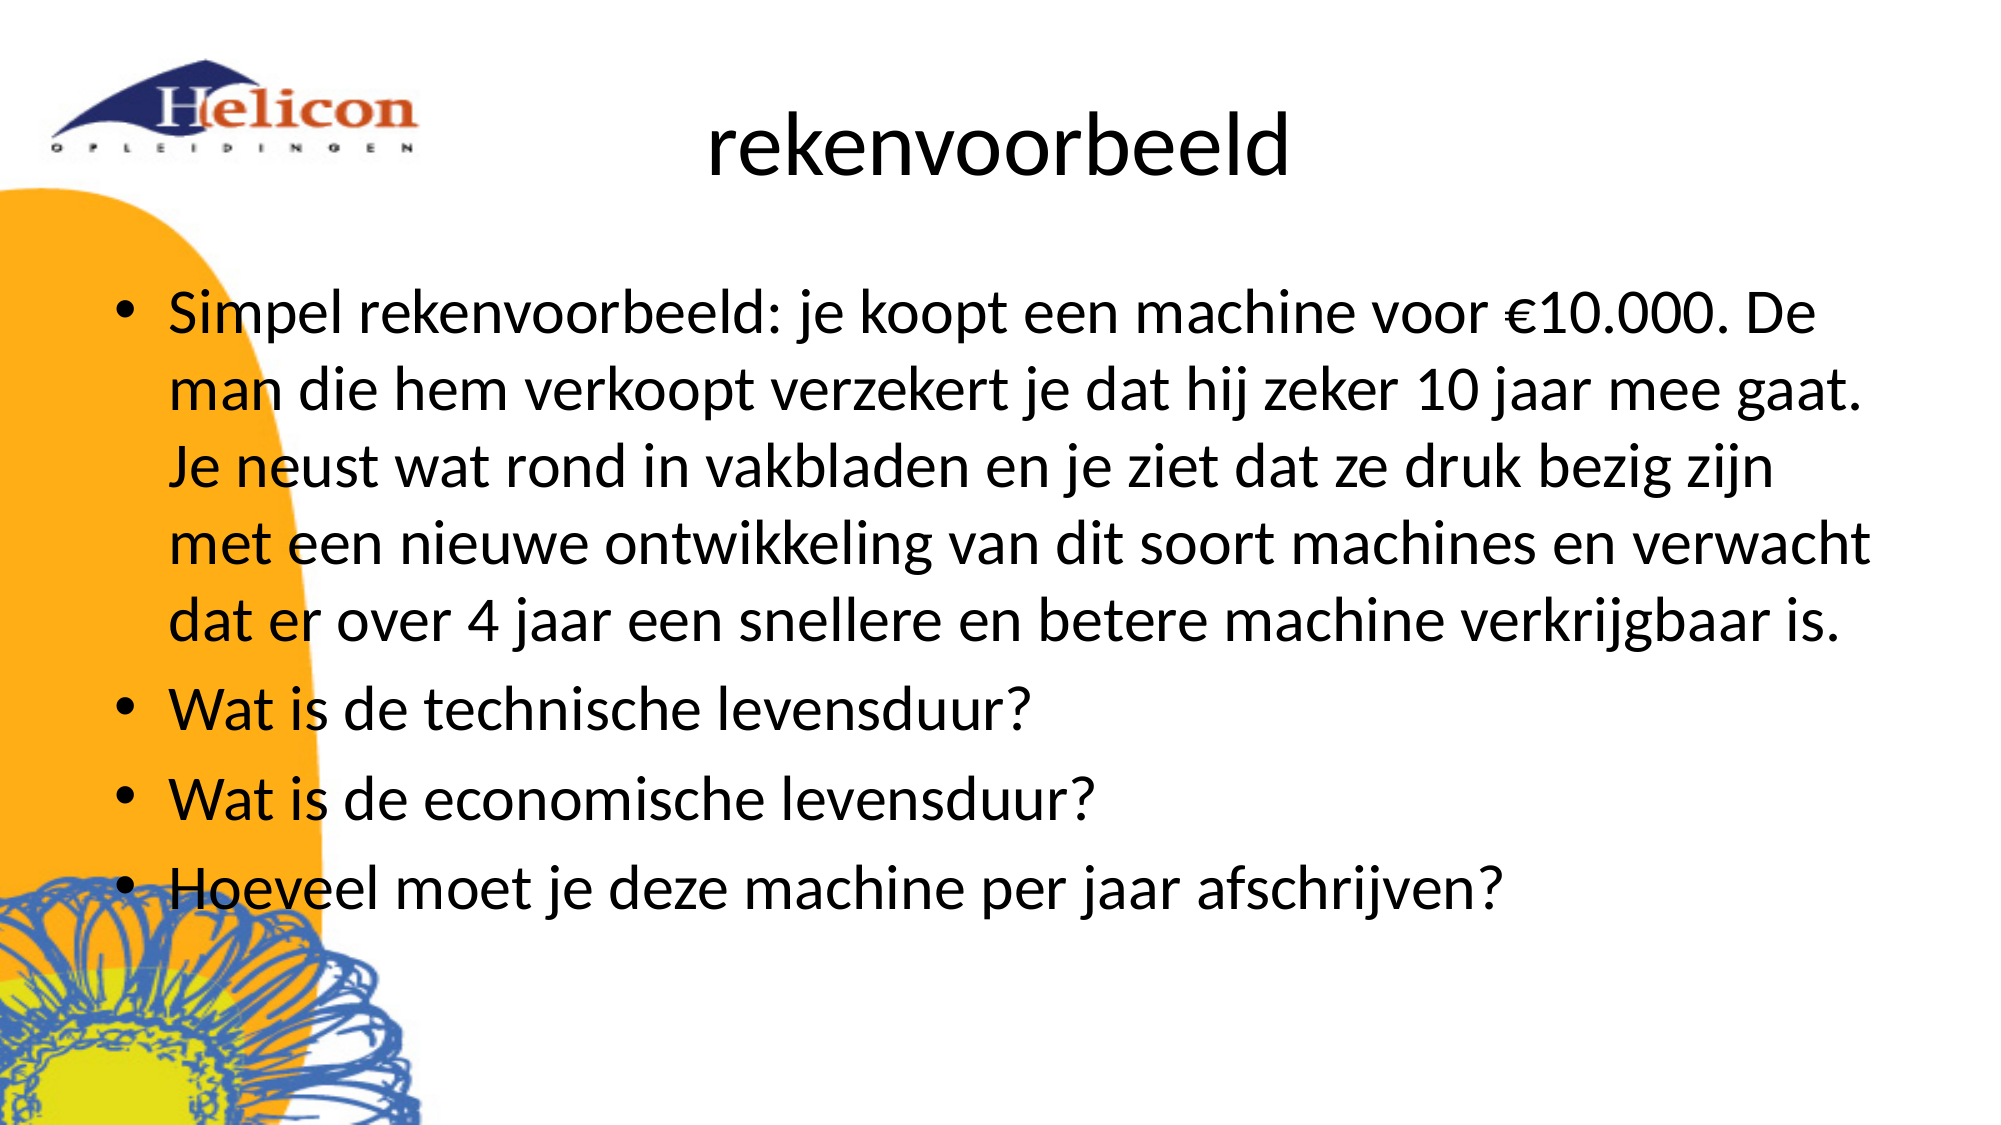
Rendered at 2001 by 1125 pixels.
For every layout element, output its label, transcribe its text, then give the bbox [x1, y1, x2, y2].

picture [0, 0, 2001, 1125]
title rekenvoorbeeld [99, 45, 1900, 233]
list Simpel rekenvoorbeeld: je koopt een machine voor €10.000. De man die hem verkoopt verzekert je dat hij zeker 10 jaar mee gaat. Je neust wat rond in vakbladen en je ziet dat ze druk bezig zijn met een nieuwe ontwikkeling van dit soort machines en verwacht dat er over 4 jaar een snellere en betere machine verkrijgbaar is. Wat is de technische levensduur? Wat is de economische levensduur? Hoeveel moet je deze machine per jaar afschrijven? [99, 262, 1900, 1005]
